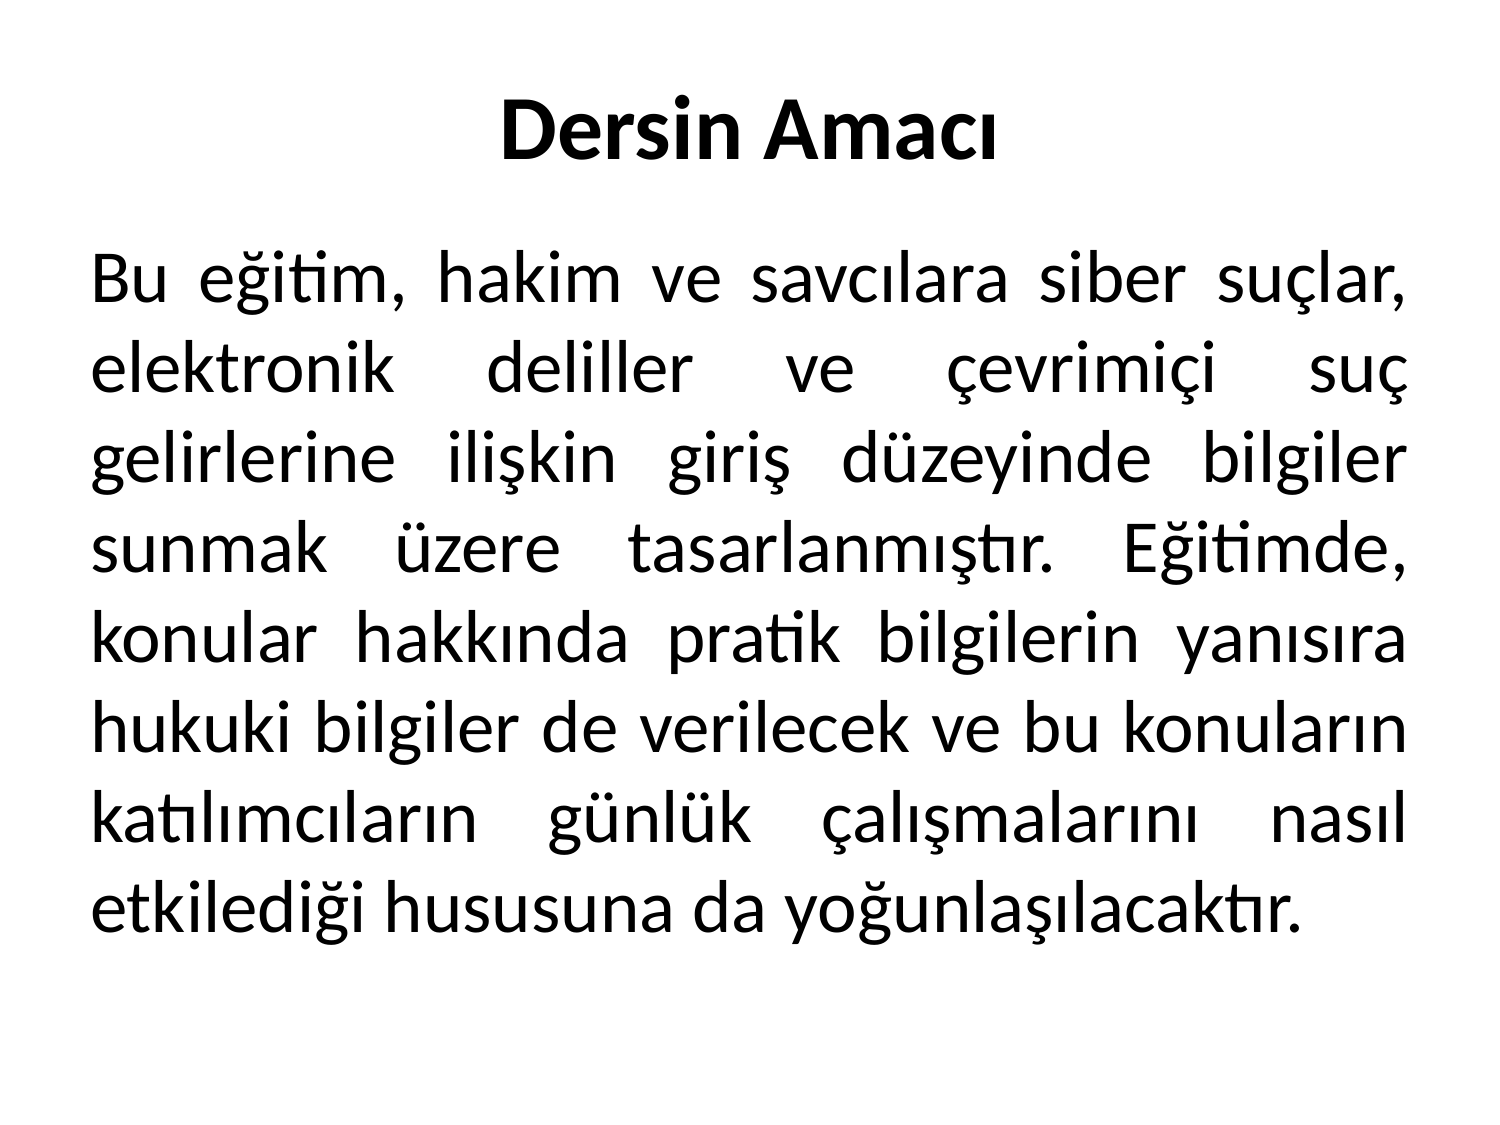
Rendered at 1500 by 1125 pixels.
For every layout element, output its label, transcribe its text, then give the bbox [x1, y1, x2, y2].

title Dersin Amacı [75, 45, 1425, 201]
list Bu eğitim, hakim ve savcılara siber suçlar, elektronik deliller ve çevrimiçi suç gelirlerine ilişkin giriş düzeyinde bilgiler sunmak üzere tasarlanmıştır. Eğitimde, konular hakkında pratik bilgilerin yanısıra hukuki bilgiler de verilecek ve bu konuların katılımcıların günlük çalışmalarını nasıl etkilediği hususuna da yoğunlaşılacaktır. [75, 219, 1425, 1100]
